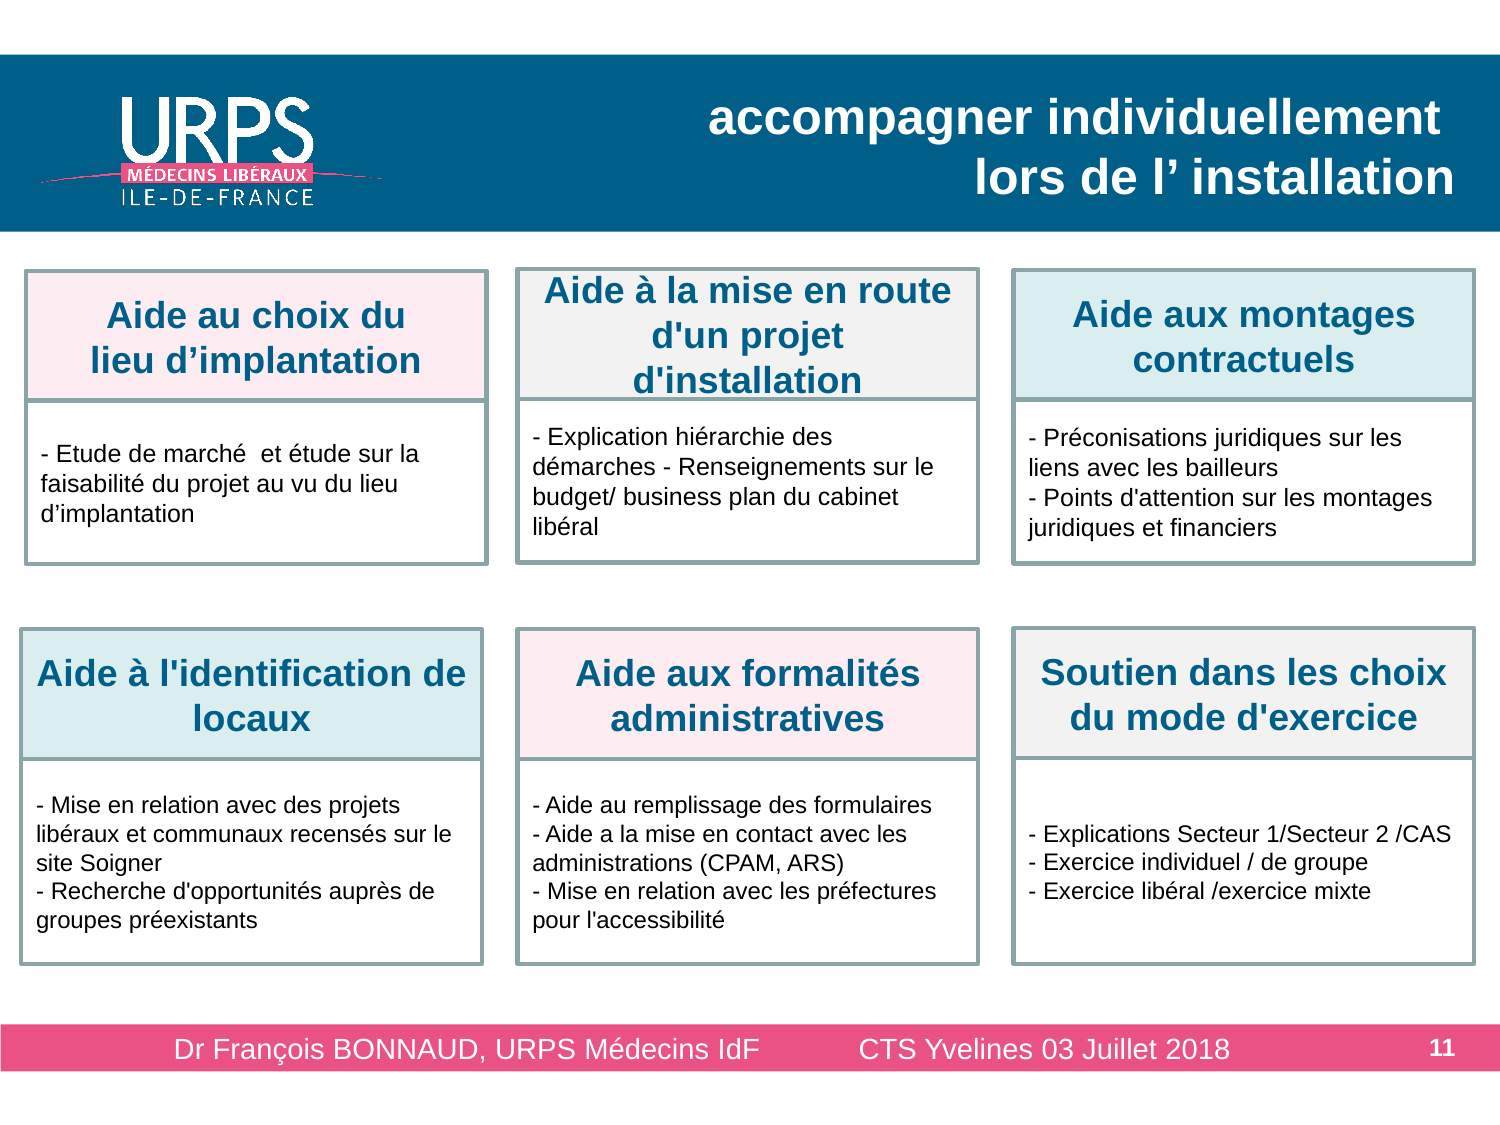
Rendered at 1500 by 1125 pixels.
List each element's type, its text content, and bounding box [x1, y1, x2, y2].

picture [146, 190, 154, 205]
picture [304, 190, 311, 205]
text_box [25, 270, 487, 565]
picture [108, 98, 313, 183]
footer Dr François BONNAUD, URPS Médecins IdF CTS Yvelines 03 Juillet 2018 [64, 1022, 1341, 1071]
picture [192, 190, 199, 205]
slide_number 11 [1120, 1024, 1471, 1072]
picture [174, 190, 179, 205]
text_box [1013, 269, 1475, 564]
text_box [517, 628, 979, 965]
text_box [21, 628, 483, 965]
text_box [517, 268, 979, 563]
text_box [1013, 628, 1475, 965]
title accompagner individuellement lors de l’ installation [389, 55, 1471, 234]
